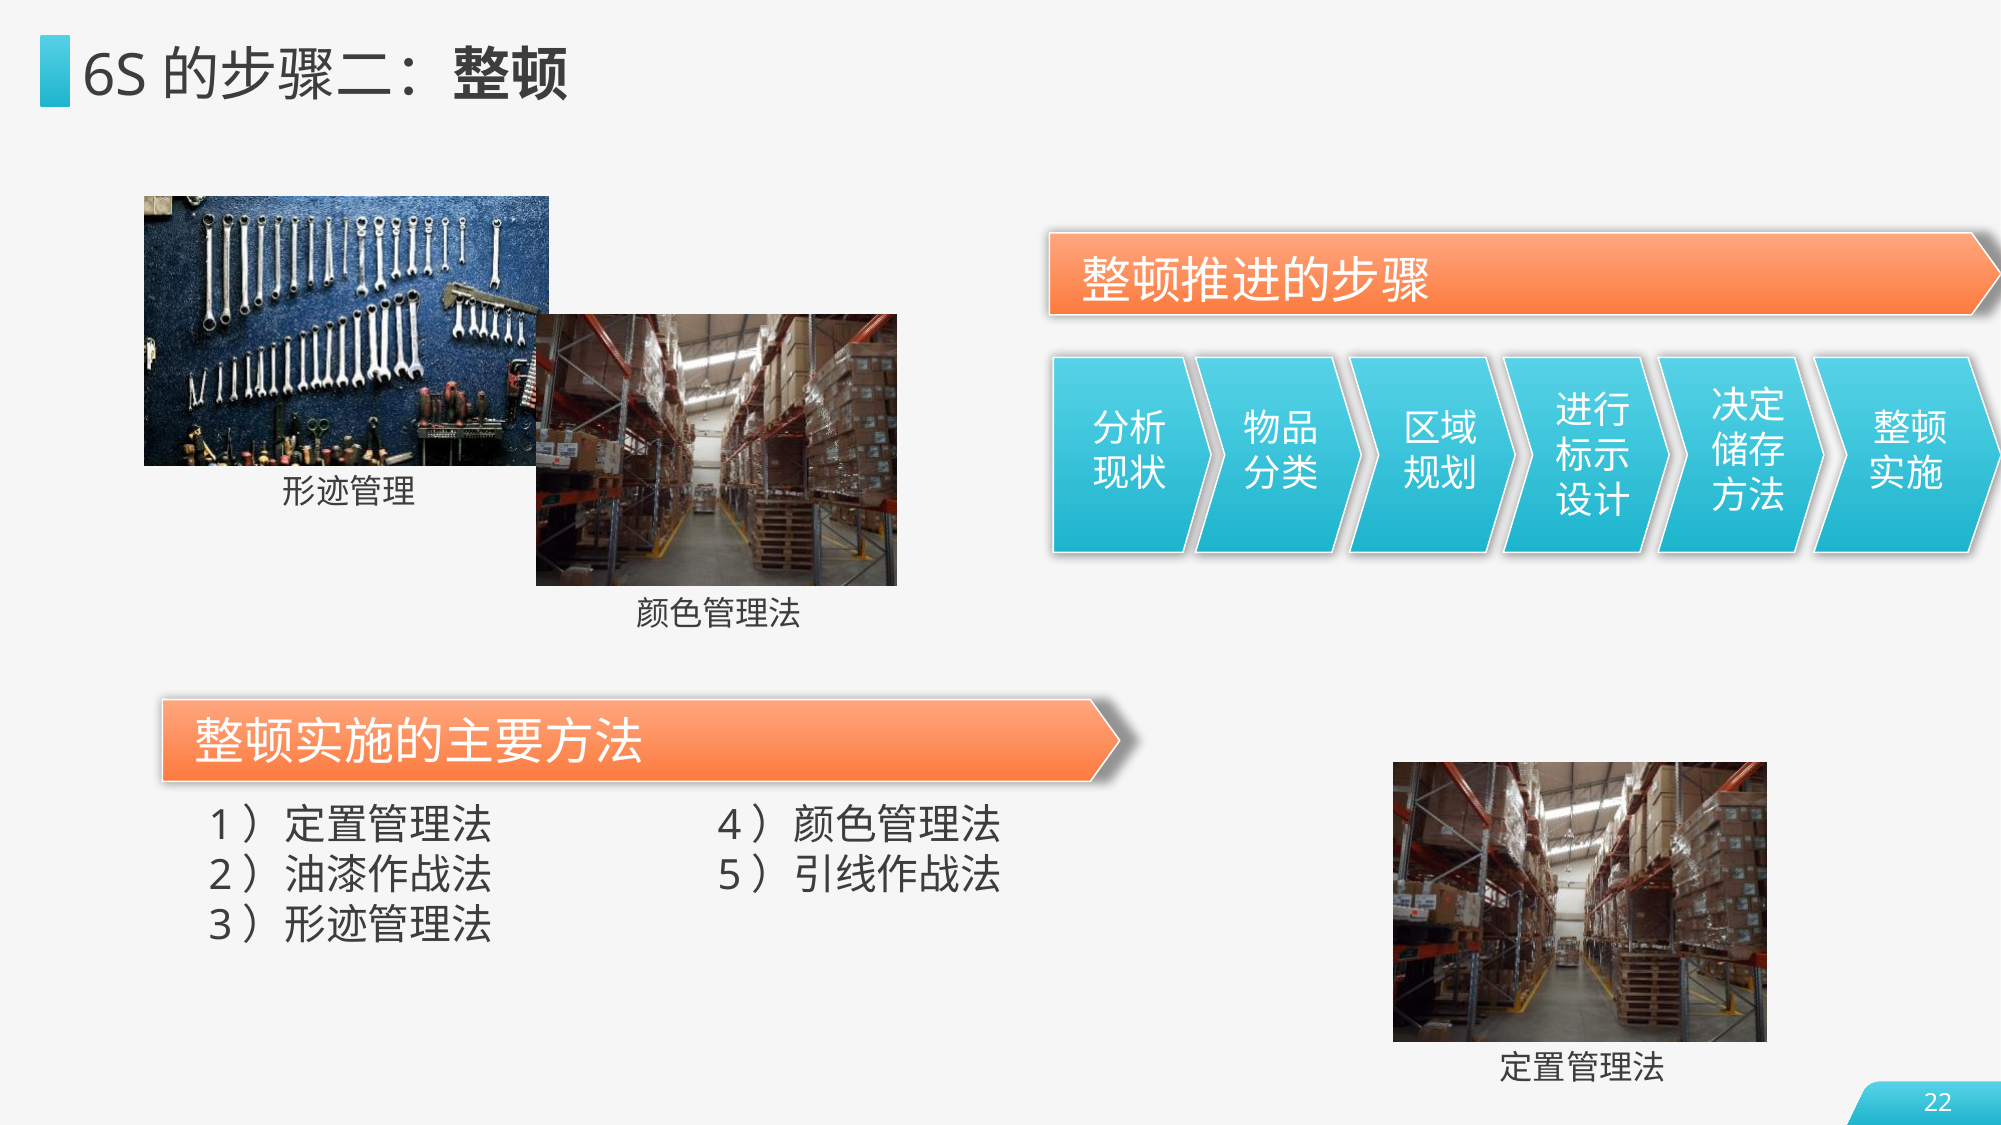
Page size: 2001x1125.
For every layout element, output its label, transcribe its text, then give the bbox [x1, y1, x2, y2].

text_box 颜色管理法 [552, 593, 886, 640]
text_box 整顿实施 [1844, 396, 1978, 502]
text_box 进行标示设计 [1534, 379, 1652, 529]
text_box [1657, 357, 1800, 451]
text_box [40, 35, 70, 107]
text_box 物品分类 [1216, 396, 1346, 502]
text_box [1349, 463, 1502, 553]
text_box [1195, 404, 1362, 553]
text_box 决定储存方法 [1686, 374, 1812, 524]
text_box [1503, 357, 1647, 553]
text_box [1813, 357, 2001, 553]
picture [143, 195, 897, 586]
text_box [1812, 415, 1824, 495]
text_box 形迹管理 [182, 474, 516, 518]
text_box 分析现状 [1069, 396, 1191, 502]
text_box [1049, 232, 2001, 318]
text_box 1）定置管理法 2）油漆作战法 3）形迹管理法 [193, 790, 625, 955]
text_box [1349, 357, 1498, 446]
text_box [1652, 397, 1670, 513]
text_box 6S的步骤二：整顿 [82, 36, 1120, 107]
text_box 4）颜色管理法 5）引线作战法 [702, 790, 1135, 905]
text_box [1053, 357, 1212, 553]
text_box [1506, 424, 1516, 486]
text_box [1657, 459, 1804, 553]
text_box [1195, 357, 1344, 426]
text_box 定置管理法 [1416, 1050, 1750, 1094]
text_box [162, 699, 1121, 782]
text_box 区域规划 [1376, 396, 1506, 502]
picture [1393, 762, 1767, 1043]
